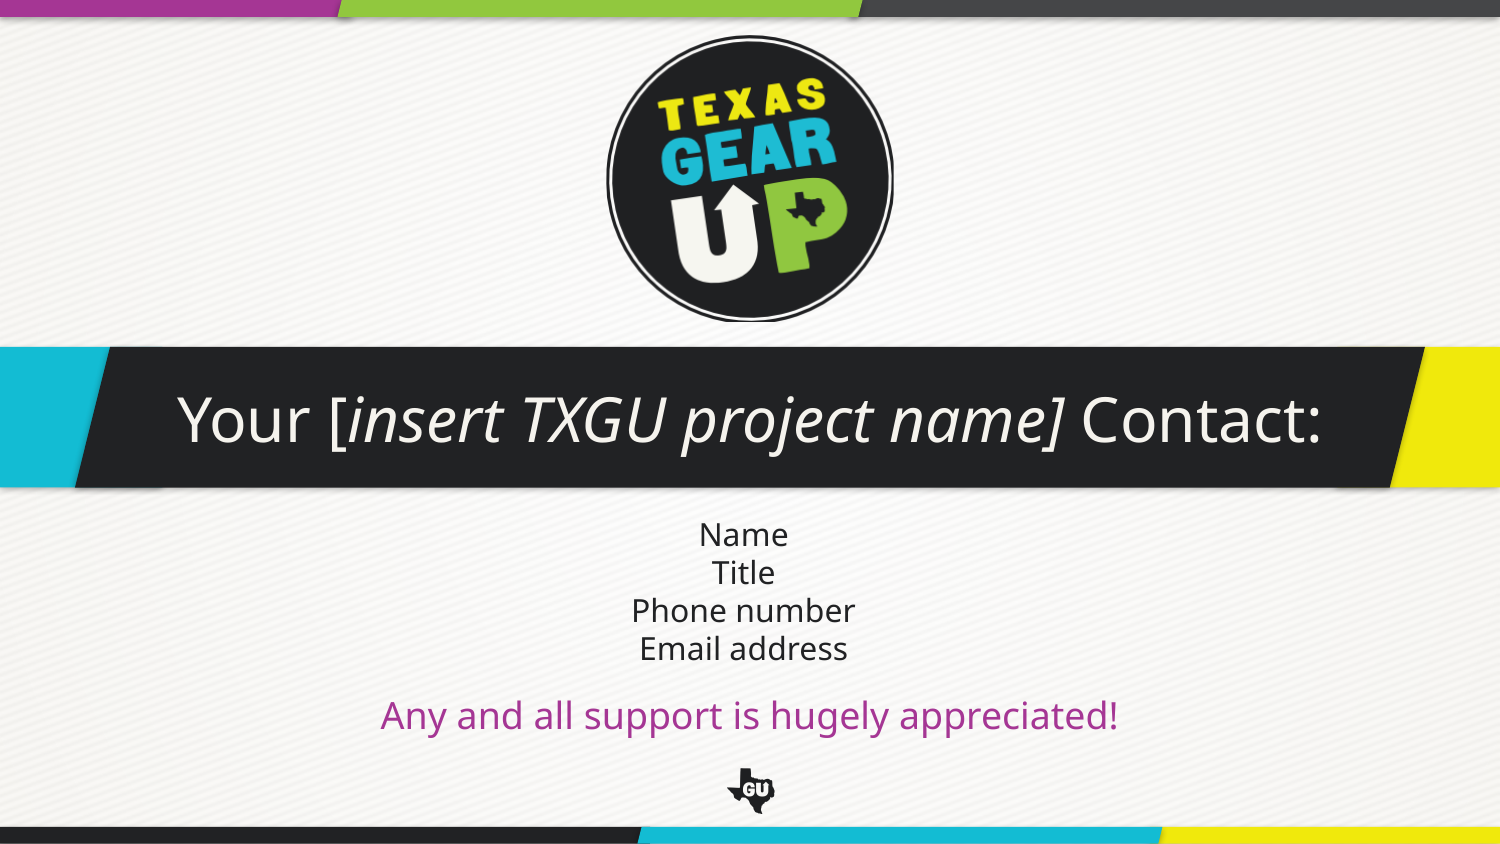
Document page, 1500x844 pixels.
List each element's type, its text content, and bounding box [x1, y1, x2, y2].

text_box Name Title Phone number Email address [112, 506, 1375, 675]
text_box Any and all support is hugely appreciated! [365, 684, 1135, 745]
text_box Your [insert TXGU project name] Contact: [125, 346, 1375, 488]
